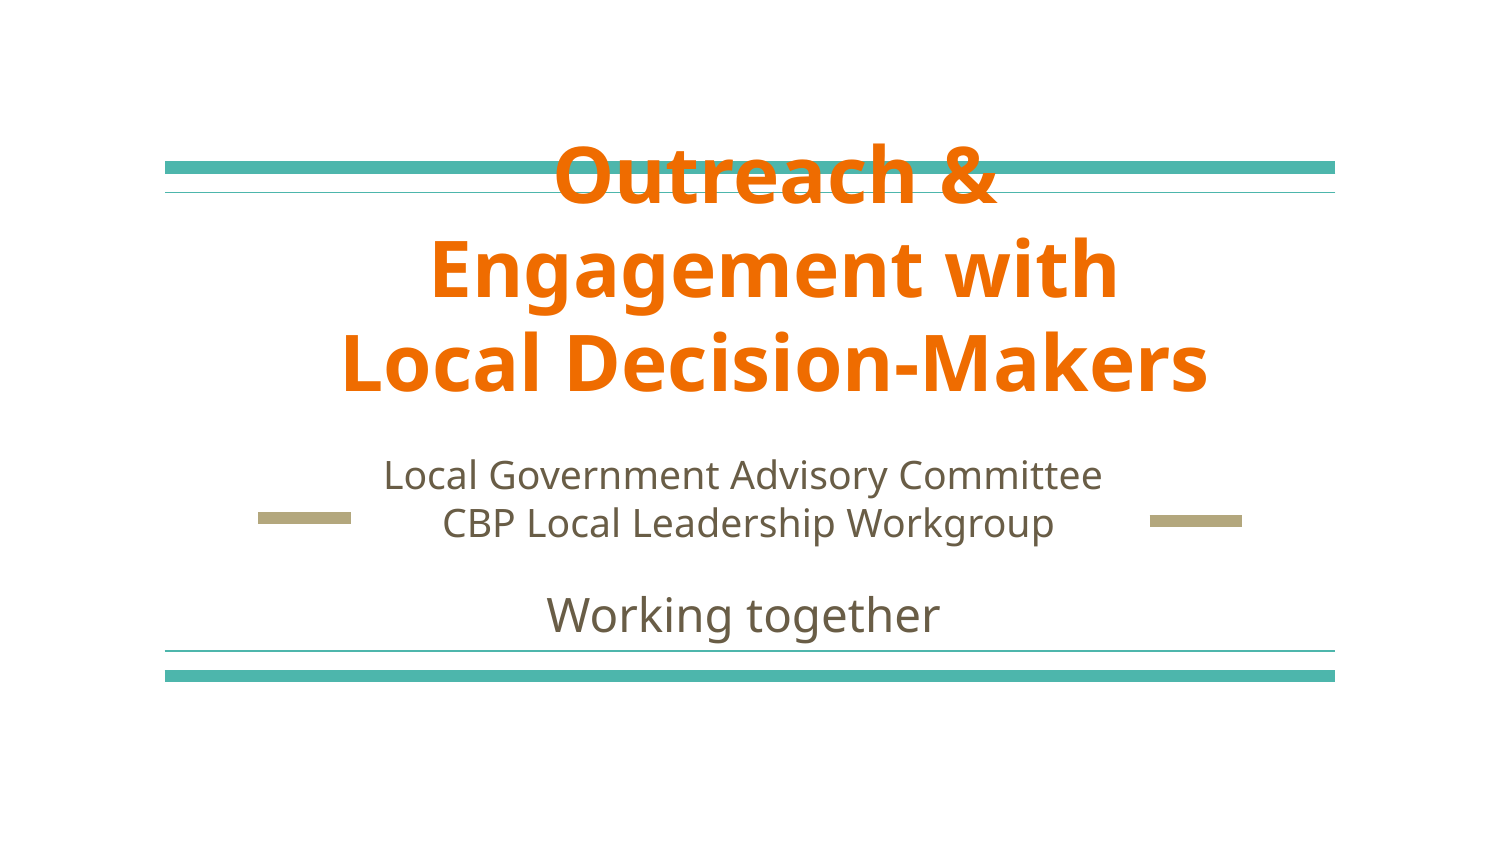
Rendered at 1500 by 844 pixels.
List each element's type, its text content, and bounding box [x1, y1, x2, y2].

subtitle Local Government Advisory Committee CBP Local Leadership Workgroup Working together [344, 435, 1144, 658]
title Outreach & Engagement with Local Decision-Makers [314, 164, 1236, 422]
